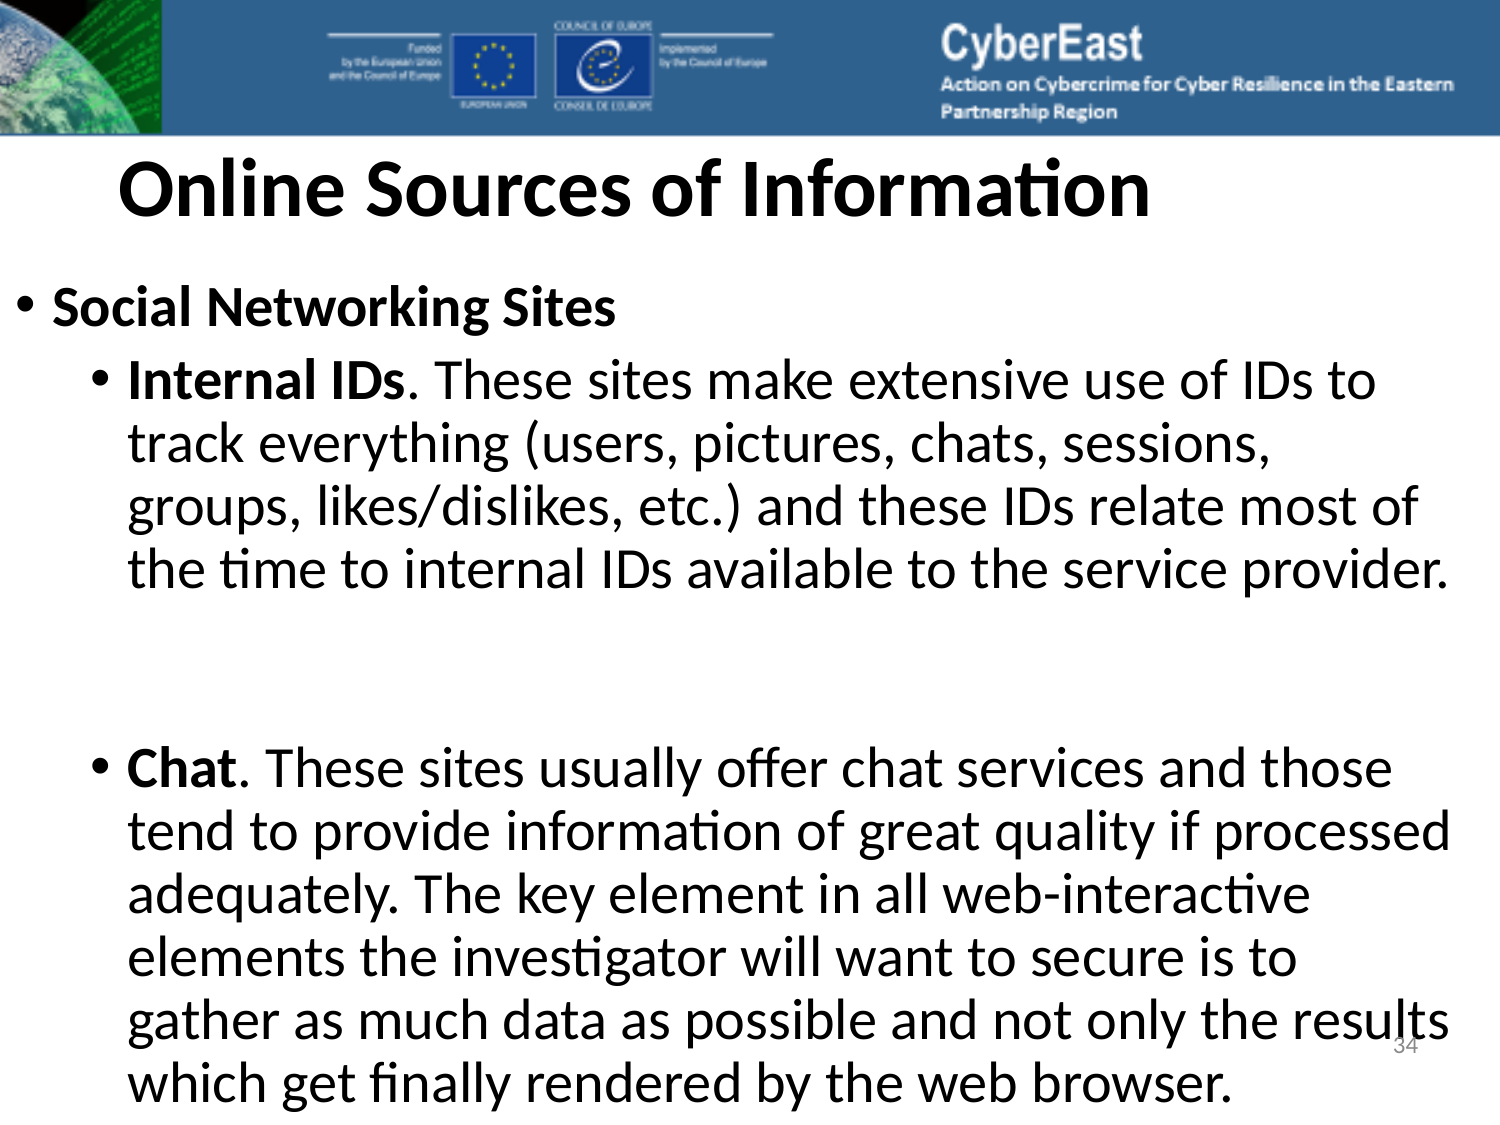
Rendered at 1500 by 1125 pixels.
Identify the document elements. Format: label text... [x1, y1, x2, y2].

picture [0, 0, 1500, 1125]
slide_number 34 [1095, 1013, 1434, 1074]
title Online Sources of Information [103, 111, 1397, 268]
list Social Networking Sites Internal IDs. These sites make extensive use of IDs to track everything (users, pictures, chats, sessions, groups, likes/dislikes, etc.) and these IDs relate most of the time to internal IDs available to the service provider. Chat. These sites usually offer chat services and those tend to provide information of great quality if processed adequately. The key element in all web-interactive elements the investigator will want to secure is to gather as much data as possible and not only the results which get finally rendered by the web browser. Contd…. [0, 268, 1472, 1103]
